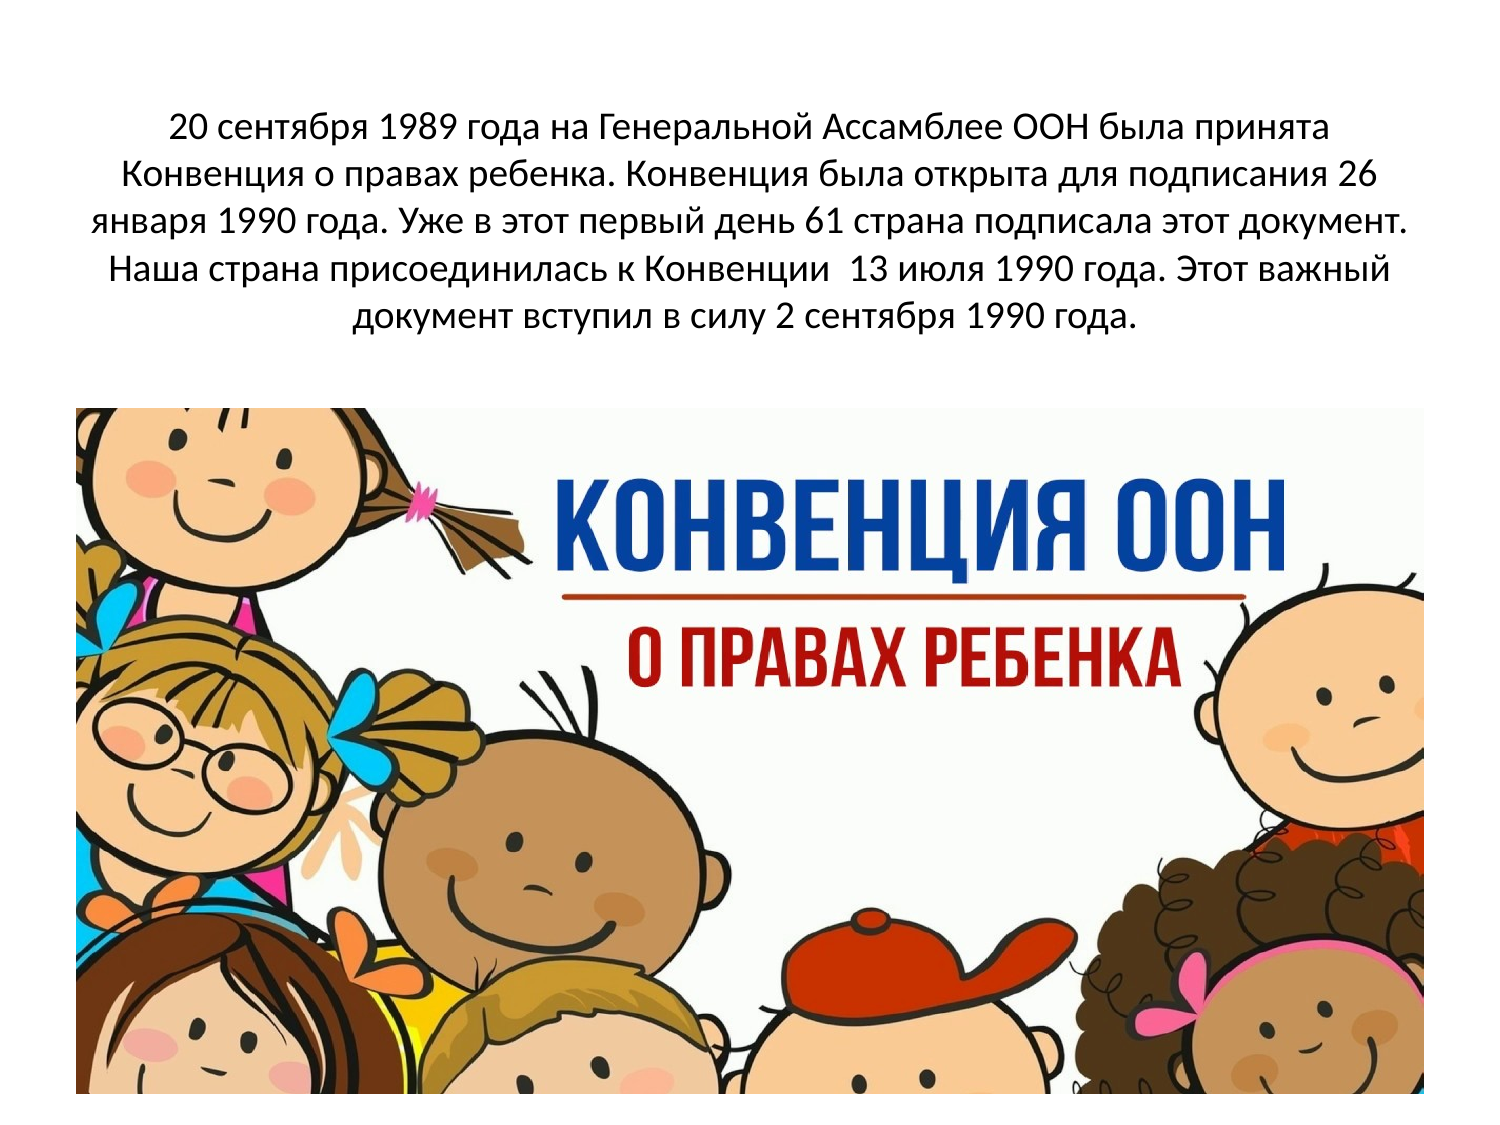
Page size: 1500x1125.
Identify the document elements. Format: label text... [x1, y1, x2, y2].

title 20 сентября 1989 года на Генеральной Ассамблее ООН была принята Конвенция о правах ребенка. Конвенция была открыта для подписания 26 января 1990 года. Уже в этот первый день 61 страна подписала этот документ. Наша страна присоединилась к Конвенции 13 июля 1990 года. Этот важный документ вступил в силу 2 сентября 1990 года. [74, 44, 1426, 410]
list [76, 408, 1424, 1095]
